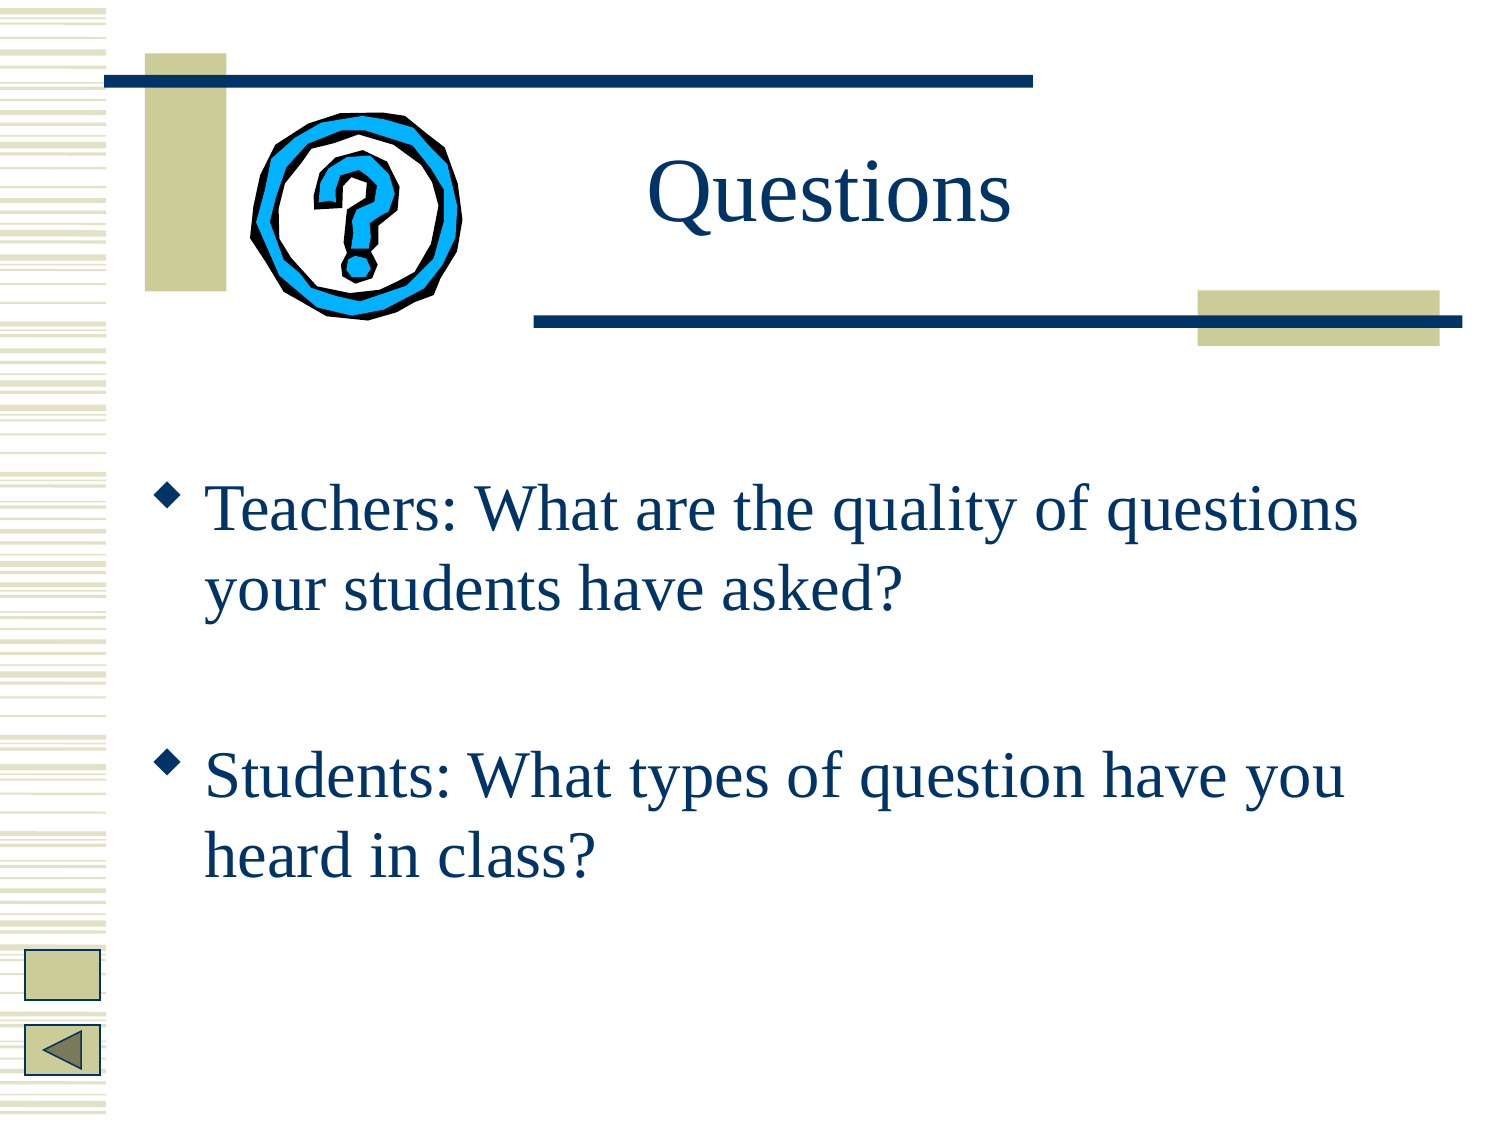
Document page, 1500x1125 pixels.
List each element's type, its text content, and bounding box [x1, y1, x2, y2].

text_box [24, 1025, 100, 1076]
picture [249, 112, 463, 321]
list Teachers: What are the quality of questions your students have asked? Students: What types of question have you heard in class? [132, 363, 1439, 1001]
text_box [24, 950, 100, 1001]
title Questions [224, 99, 1436, 288]
